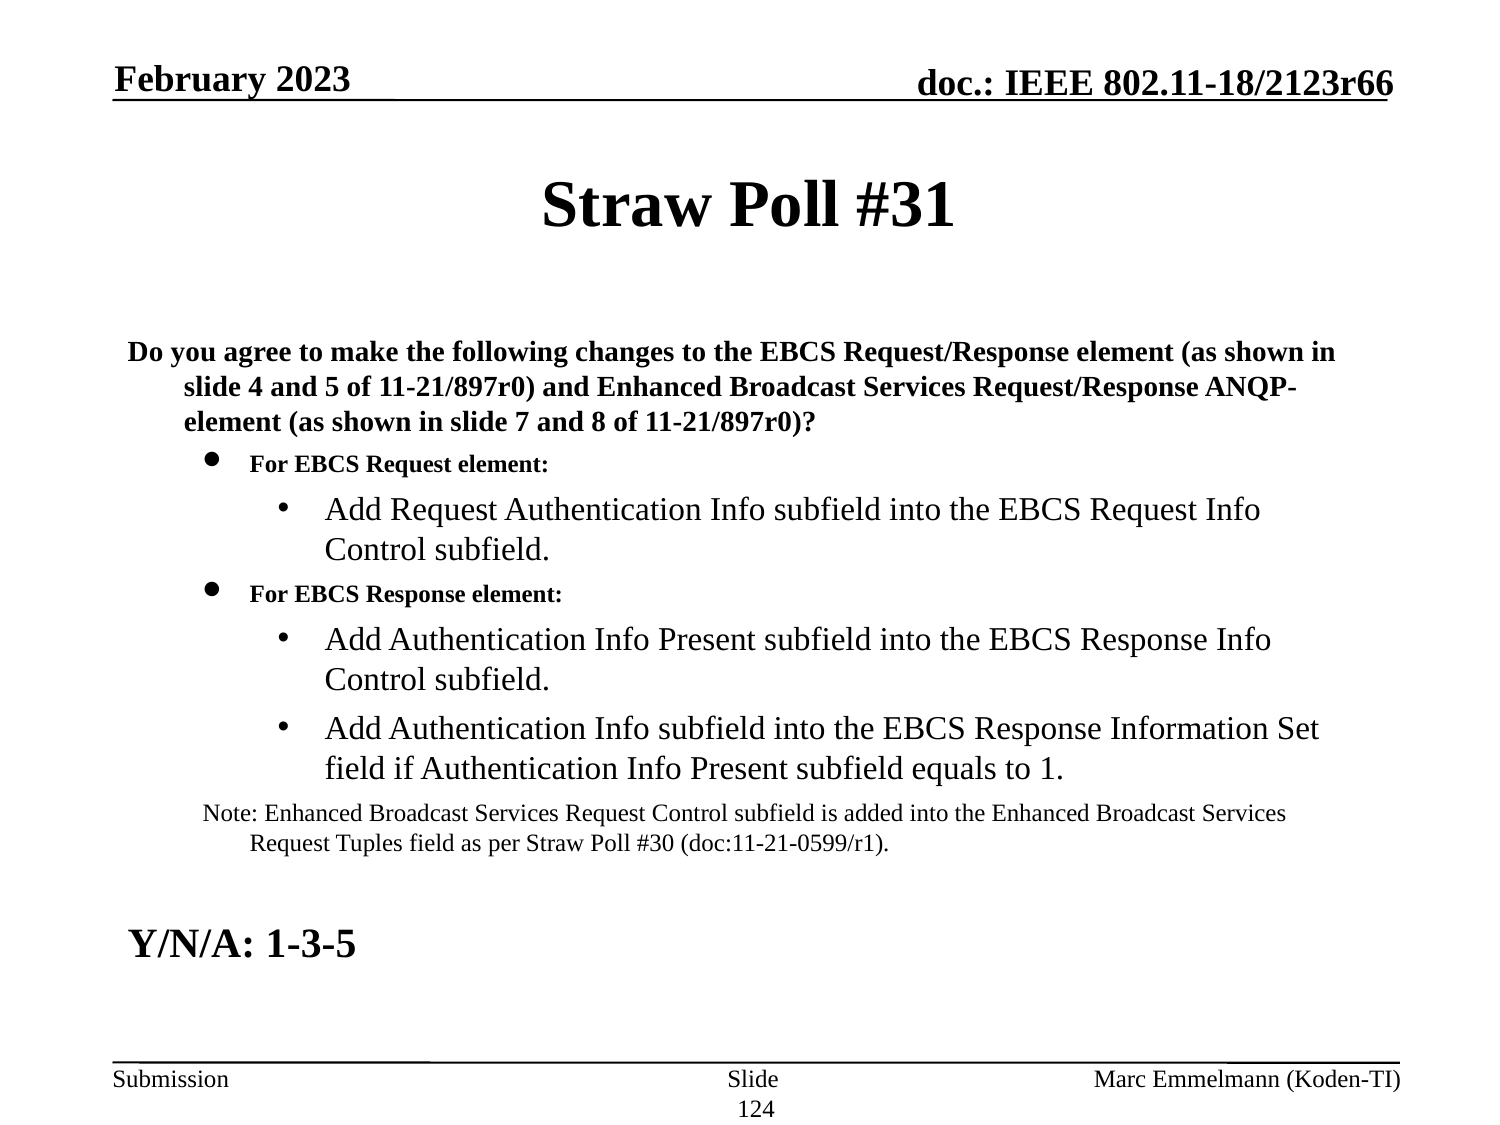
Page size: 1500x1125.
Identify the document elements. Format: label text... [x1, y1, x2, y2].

list Do you agree to make the following changes to the EBCS Request/Response element (as shown in slide 4 and 5 of 11-21/897r0) and Enhanced Broadcast Services Request/Response ANQP-element (as shown in slide 7 and 8 of 11-21/897r0)? For EBCS Request element: Add Request Authentication Info subfield into the EBCS Request Info Control subfield. For EBCS Response element: Add Authentication Info Present subfield into the EBCS Response Info Control subfield. Add Authentication Info subfield into the EBCS Response Information Set field if Authentication Info Present subfield equals to 1. Note: Enhanced Broadcast Services Request Control subfield is added into the Enhanced Broadcast Services Request Tuples field as per Straw Poll #30 (doc:11-21-0599/r1). Y/N/A: 1-3-5 [112, 324, 1388, 1000]
slide_number Slide 124 [712, 1061, 800, 1123]
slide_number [114, 54, 423, 100]
title Straw Poll #31 [112, 112, 1388, 288]
footer Marc Emmelmann (Koden-TI) [878, 1061, 1402, 1093]
